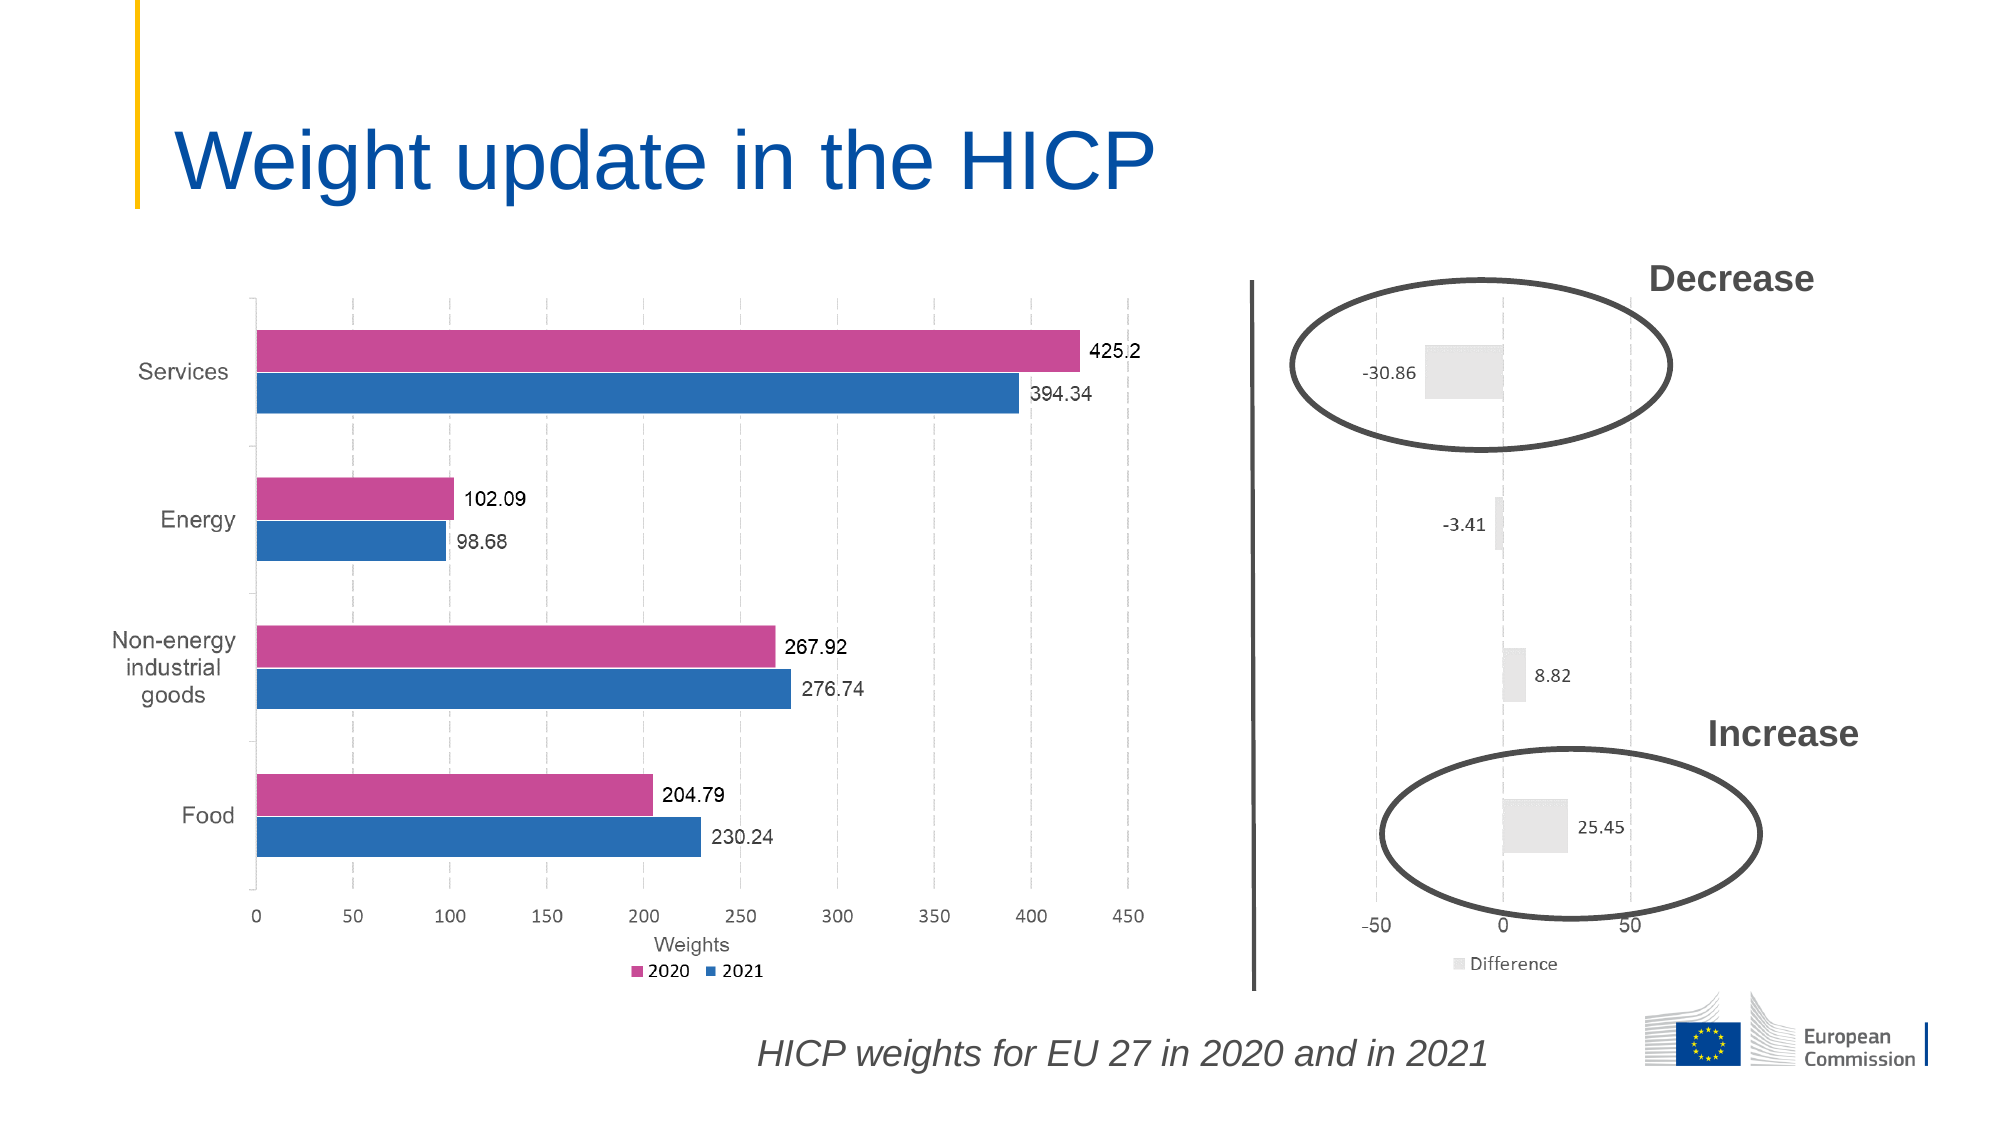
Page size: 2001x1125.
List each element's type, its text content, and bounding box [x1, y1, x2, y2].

title Weight update in the HICP [159, 79, 1885, 208]
picture [72, 280, 1159, 989]
text_box [1291, 324, 1313, 406]
picture [1313, 280, 1701, 989]
text_box [1701, 770, 1762, 897]
text_box Increase [1701, 701, 1875, 762]
picture [1645, 991, 1928, 1066]
text_box Decrease [1634, 246, 1830, 307]
text_box HICP weights for EU 27 in 2020 and in 2021 [742, 1022, 1505, 1082]
